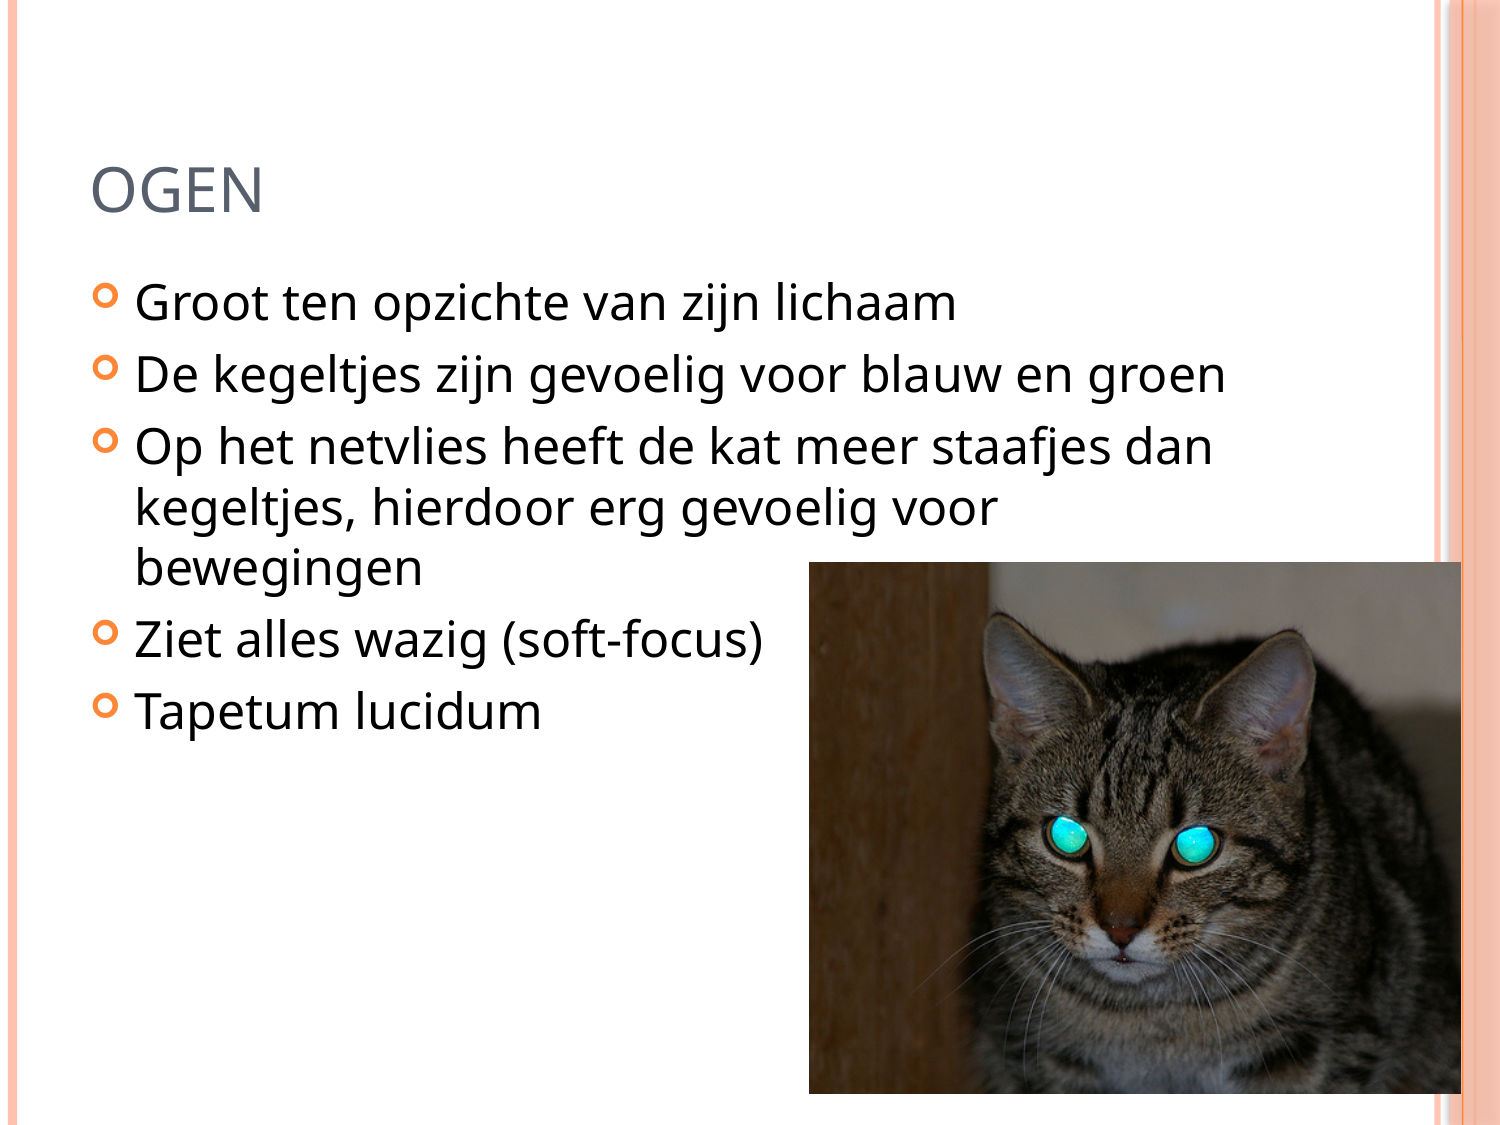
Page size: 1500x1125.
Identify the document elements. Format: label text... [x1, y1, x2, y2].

picture [808, 561, 1461, 1095]
list Groot ten opzichte van zijn lichaam De kegeltjes zijn gevoelig voor blauw en groen Op het netvlies heeft de kat meer staafjes dan kegeltjes, hierdoor erg gevoelig voor bewegingen Ziet alles wazig (soft-focus) Tapetum lucidum [75, 262, 1300, 1062]
title Ogen [75, 45, 1300, 233]
